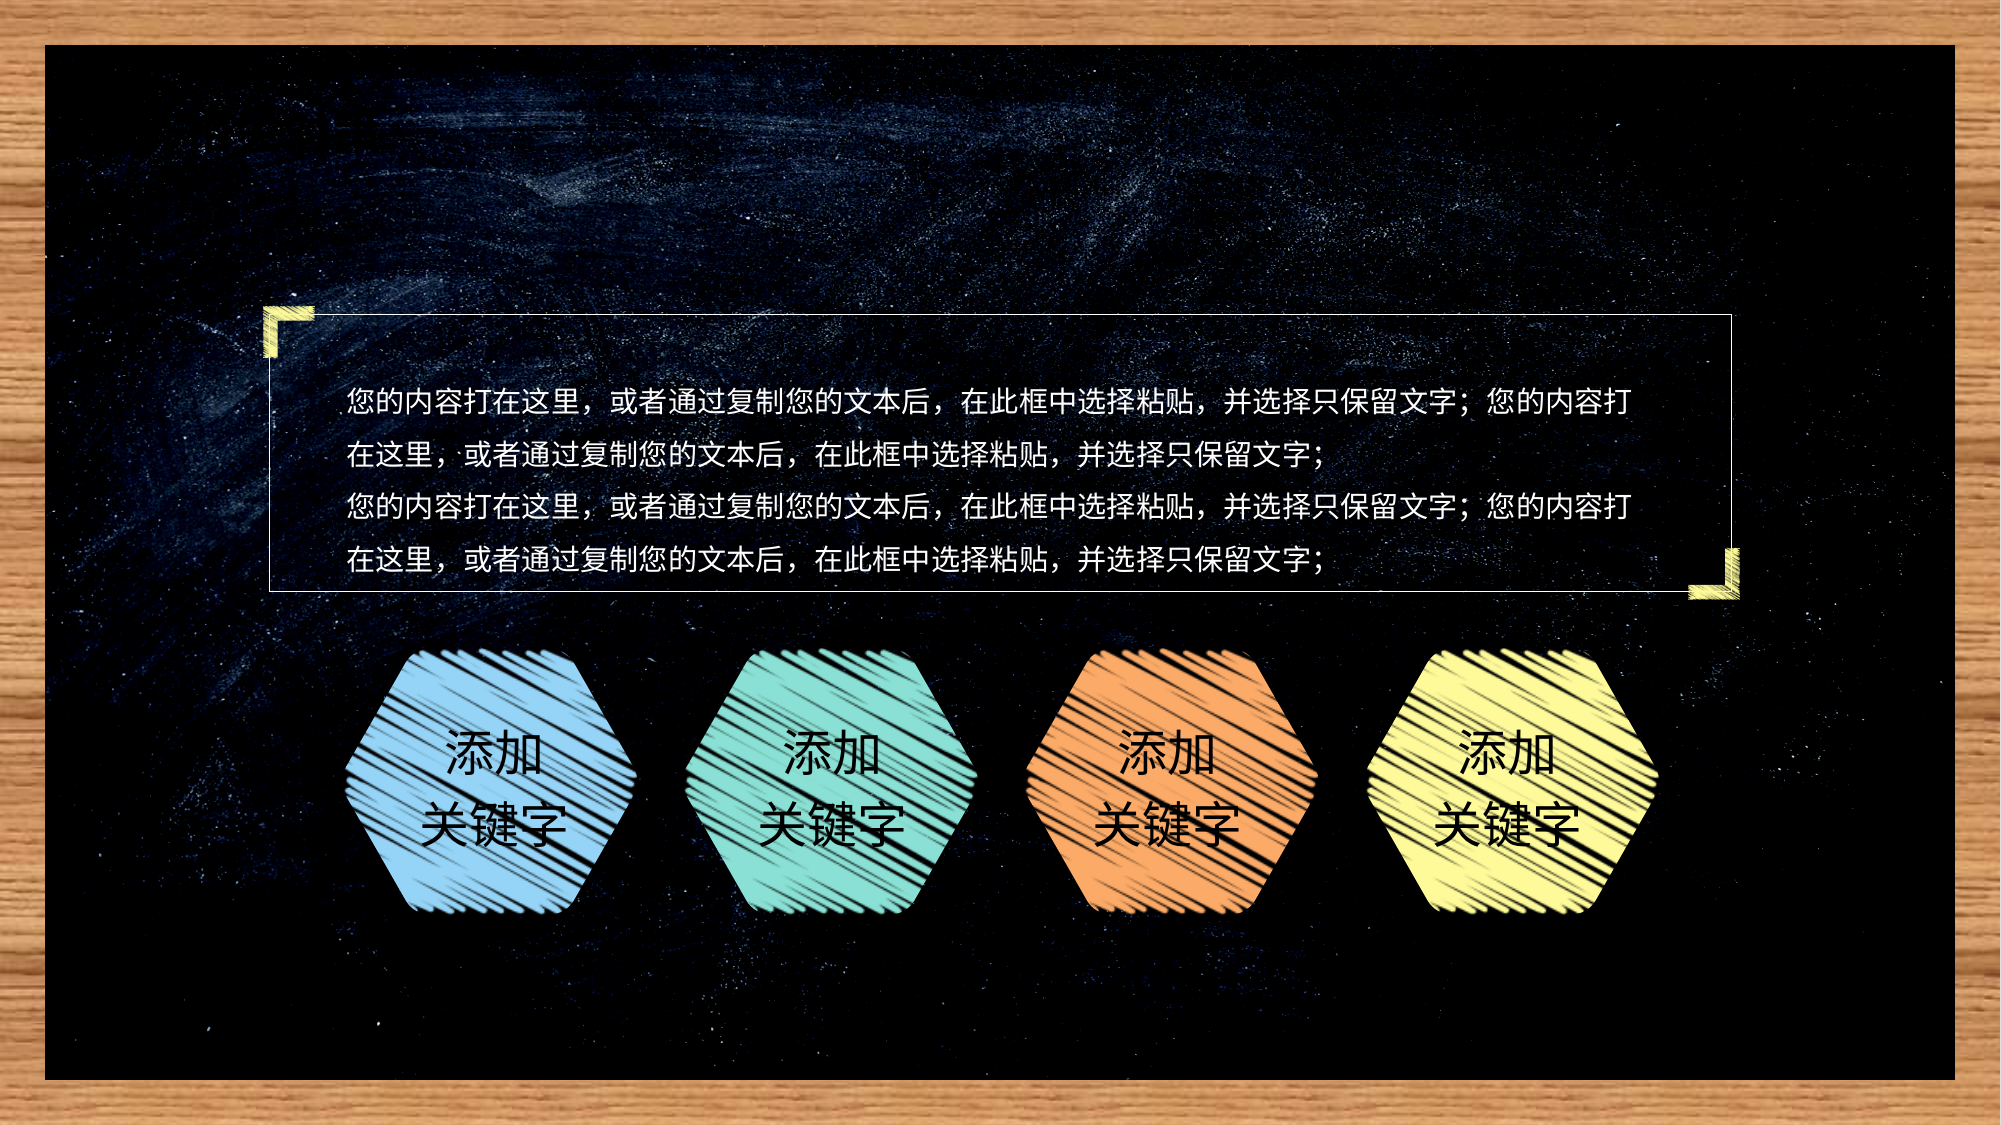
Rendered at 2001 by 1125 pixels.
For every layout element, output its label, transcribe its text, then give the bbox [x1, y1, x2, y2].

text_box 相关对策 [180, 93, 649, 169]
text_box [1363, 648, 1660, 915]
text_box 添加 关键字 [397, 709, 592, 854]
text_box [1687, 547, 1740, 600]
text_box 您的内容打在这里，或者通过复制您的文本后，在此框中选择粘贴，并选择只保留文字；您的内容打在这里，或者通过复制您的文本后，在此框中选择粘贴，并选择只保留文字； 您的内容打在这里，或者通过复制您的文本后，在此框中选择粘贴，并选择只保留文字；您的内容打在这里，或者通过复制您的文本后，在此框中选择粘贴，并选择只保留文字； [346, 366, 1661, 576]
text_box [0, 0, 2000, 1125]
text_box [269, 313, 1732, 592]
text_box [262, 305, 315, 358]
text_box [1023, 648, 1319, 915]
text_box [342, 648, 638, 915]
text_box 添加 关键字 [734, 709, 930, 854]
text_box 添加 关键字 [1069, 709, 1265, 854]
text_box 05 [75, 85, 180, 176]
text_box [682, 648, 978, 915]
picture [46, 46, 1954, 1079]
text_box 添加 关键字 [1410, 709, 1606, 854]
